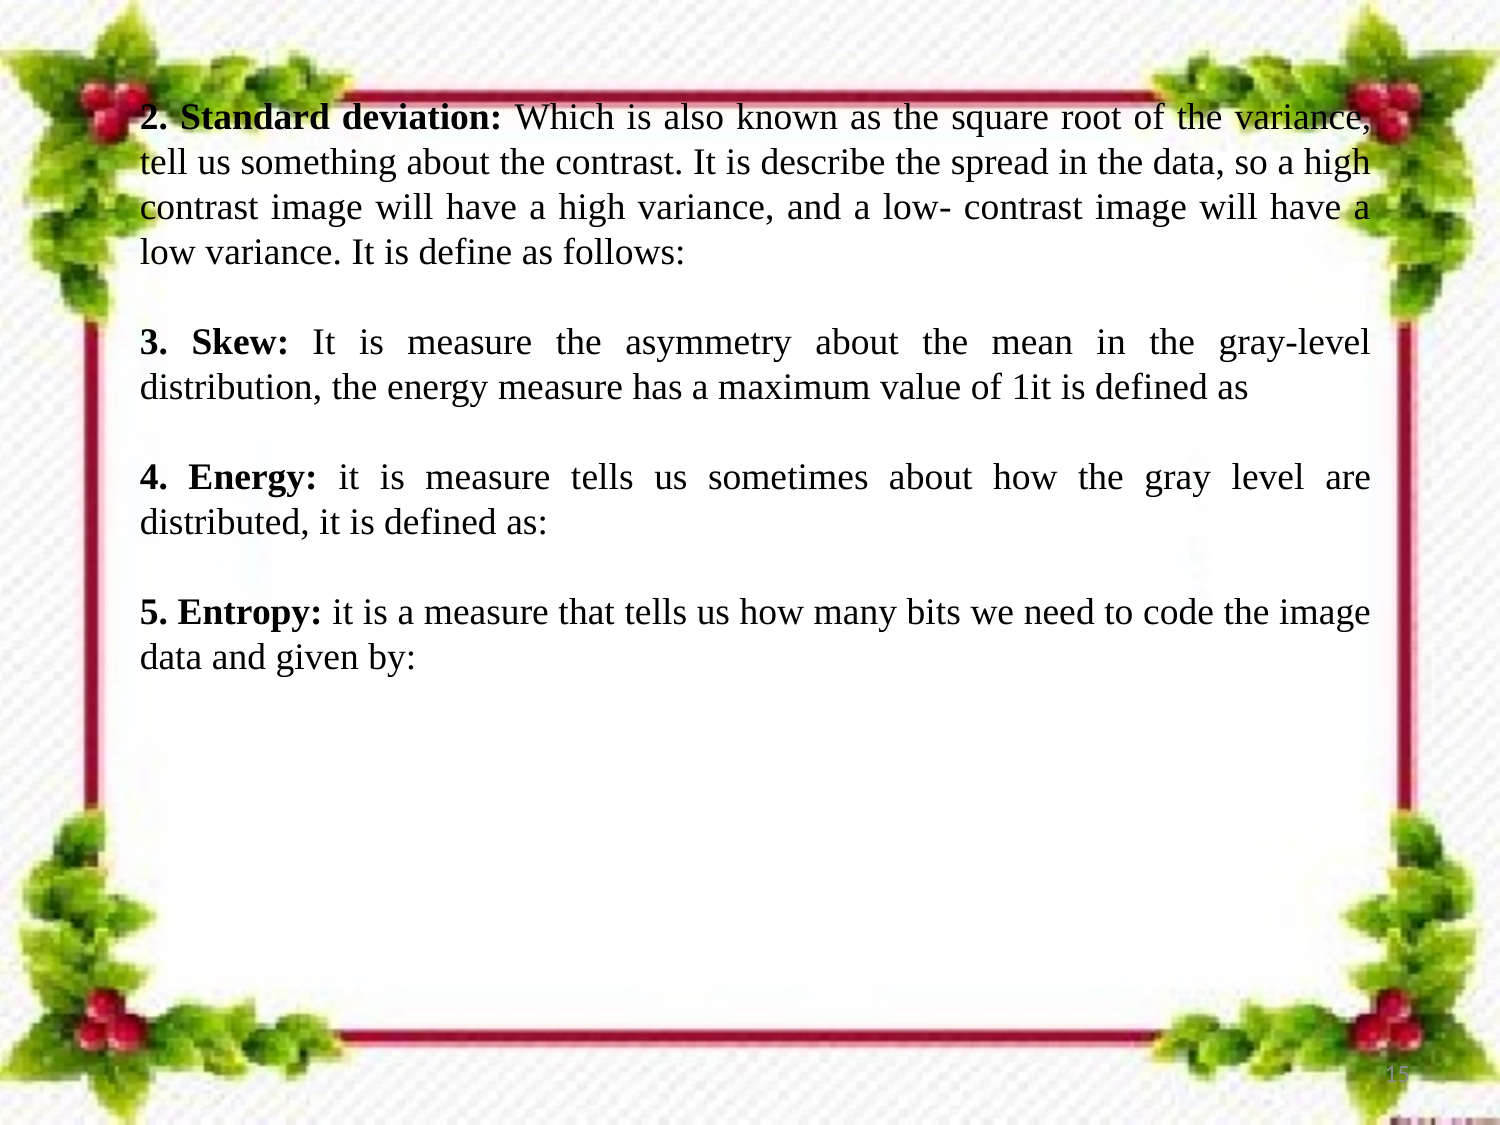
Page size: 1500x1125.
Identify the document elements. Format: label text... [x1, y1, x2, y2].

slide_number 15 [1074, 1042, 1425, 1103]
picture [0, 0, 1500, 1125]
